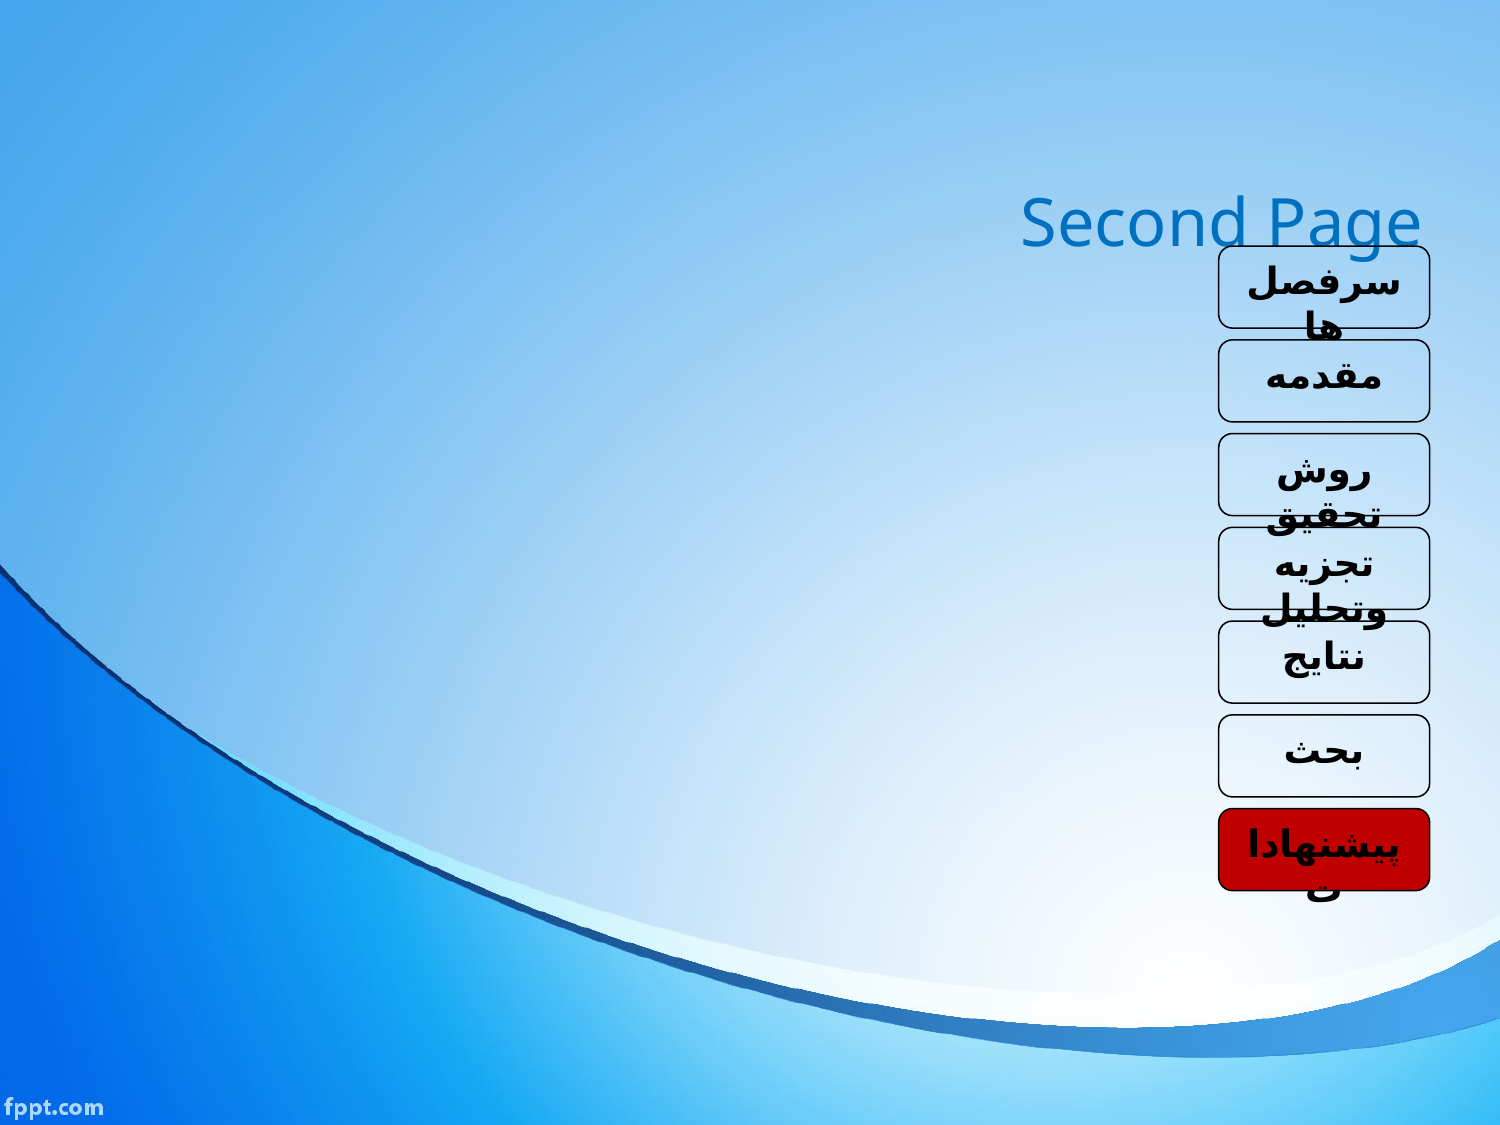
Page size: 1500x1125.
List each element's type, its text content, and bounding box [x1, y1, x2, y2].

picture [0, 0, 1500, 1125]
text_box روش تحقیق [1218, 433, 1430, 516]
text_box پیشنهادات [1218, 808, 1430, 891]
text_box تجزیه وتحلیل [1218, 527, 1430, 610]
text_box Second Page [679, 172, 1439, 290]
text_box سرفصل ها [1218, 246, 1430, 329]
text_box بحث [1218, 714, 1430, 797]
text_box نتایج [1218, 621, 1430, 704]
text_box مقدمه [1218, 339, 1430, 422]
